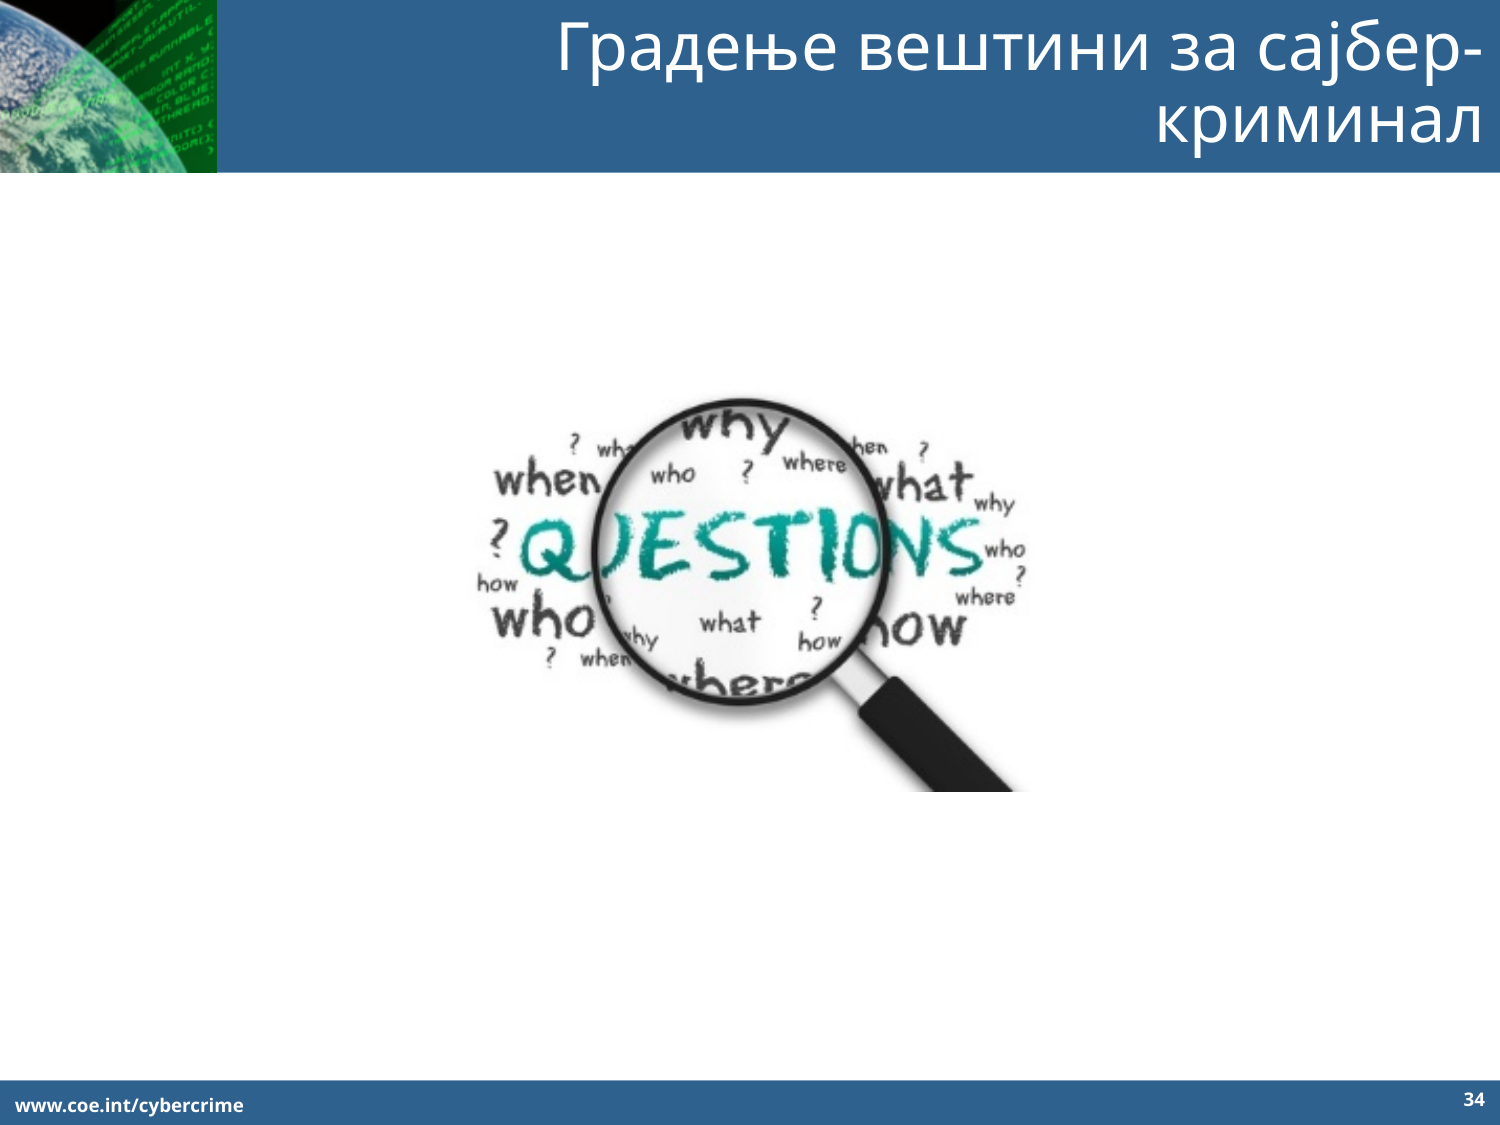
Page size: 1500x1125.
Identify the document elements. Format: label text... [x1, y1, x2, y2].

list Градење вештини за сајбер-криминал [461, 0, 1500, 170]
picture [0, 0, 217, 173]
slide_number 34 [1162, 1080, 1500, 1125]
picture [443, 332, 1057, 793]
